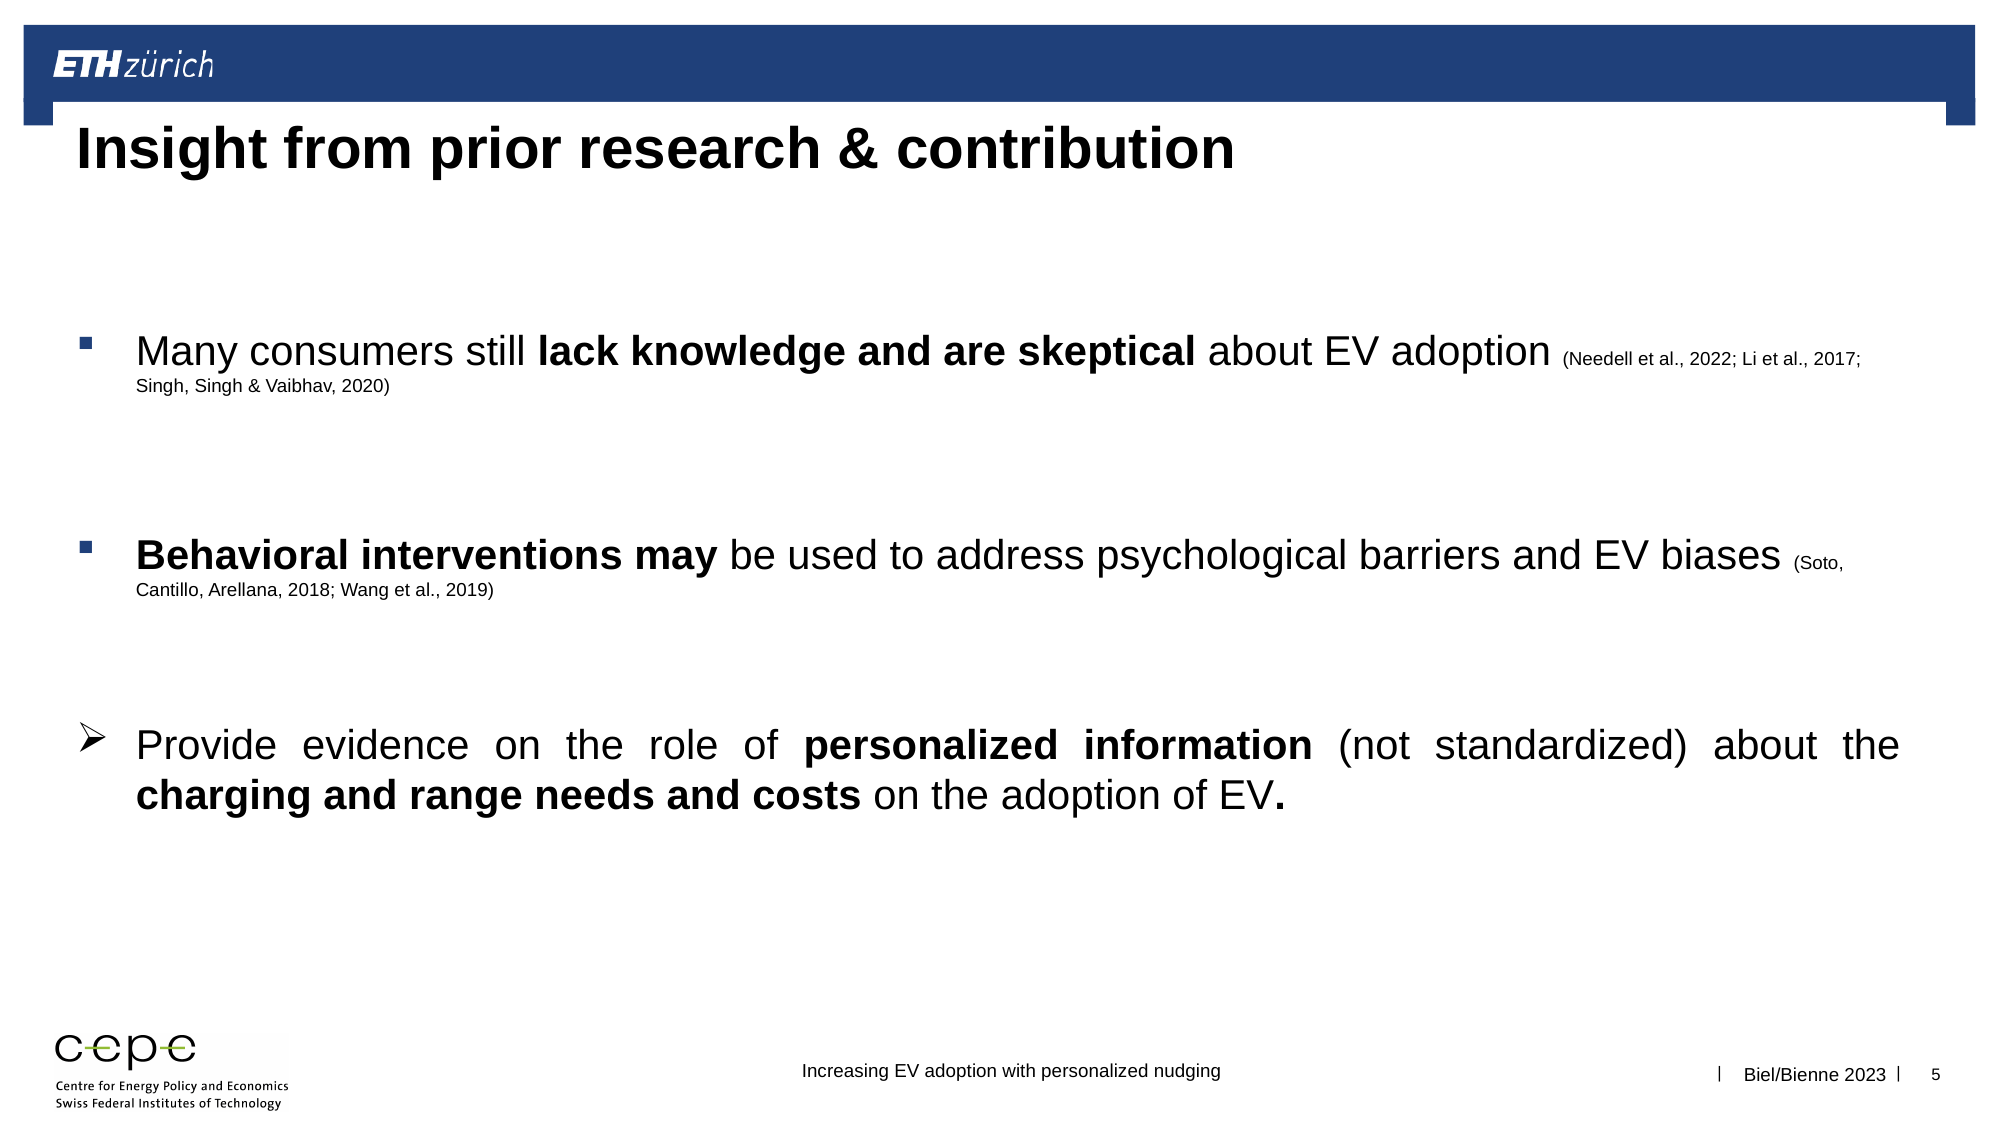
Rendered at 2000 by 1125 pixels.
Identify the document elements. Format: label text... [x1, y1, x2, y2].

picture [54, 1033, 289, 1112]
list Many consumers still lack knowledge and are skeptical about EV adoption (Needell et al., 2022; Li et al., 2017; Singh, Singh & Vaibhav, 2020) Behavioral interventions may be used to address psychological barriers and EV biases (Soto, Cantillo, Arellana, 2018; Wang et al., 2019) Provide evidence on the role of personalized information (not standardized) about the charging and range needs and costs on the adoption of EV. [53, 263, 1925, 954]
title Insight from prior research & contribution [53, 101, 1946, 262]
text_box Biel/Bienne 2023 [1728, 1054, 1906, 1125]
text_box Increasing EV adoption with personalized nudging [787, 1051, 1709, 1125]
